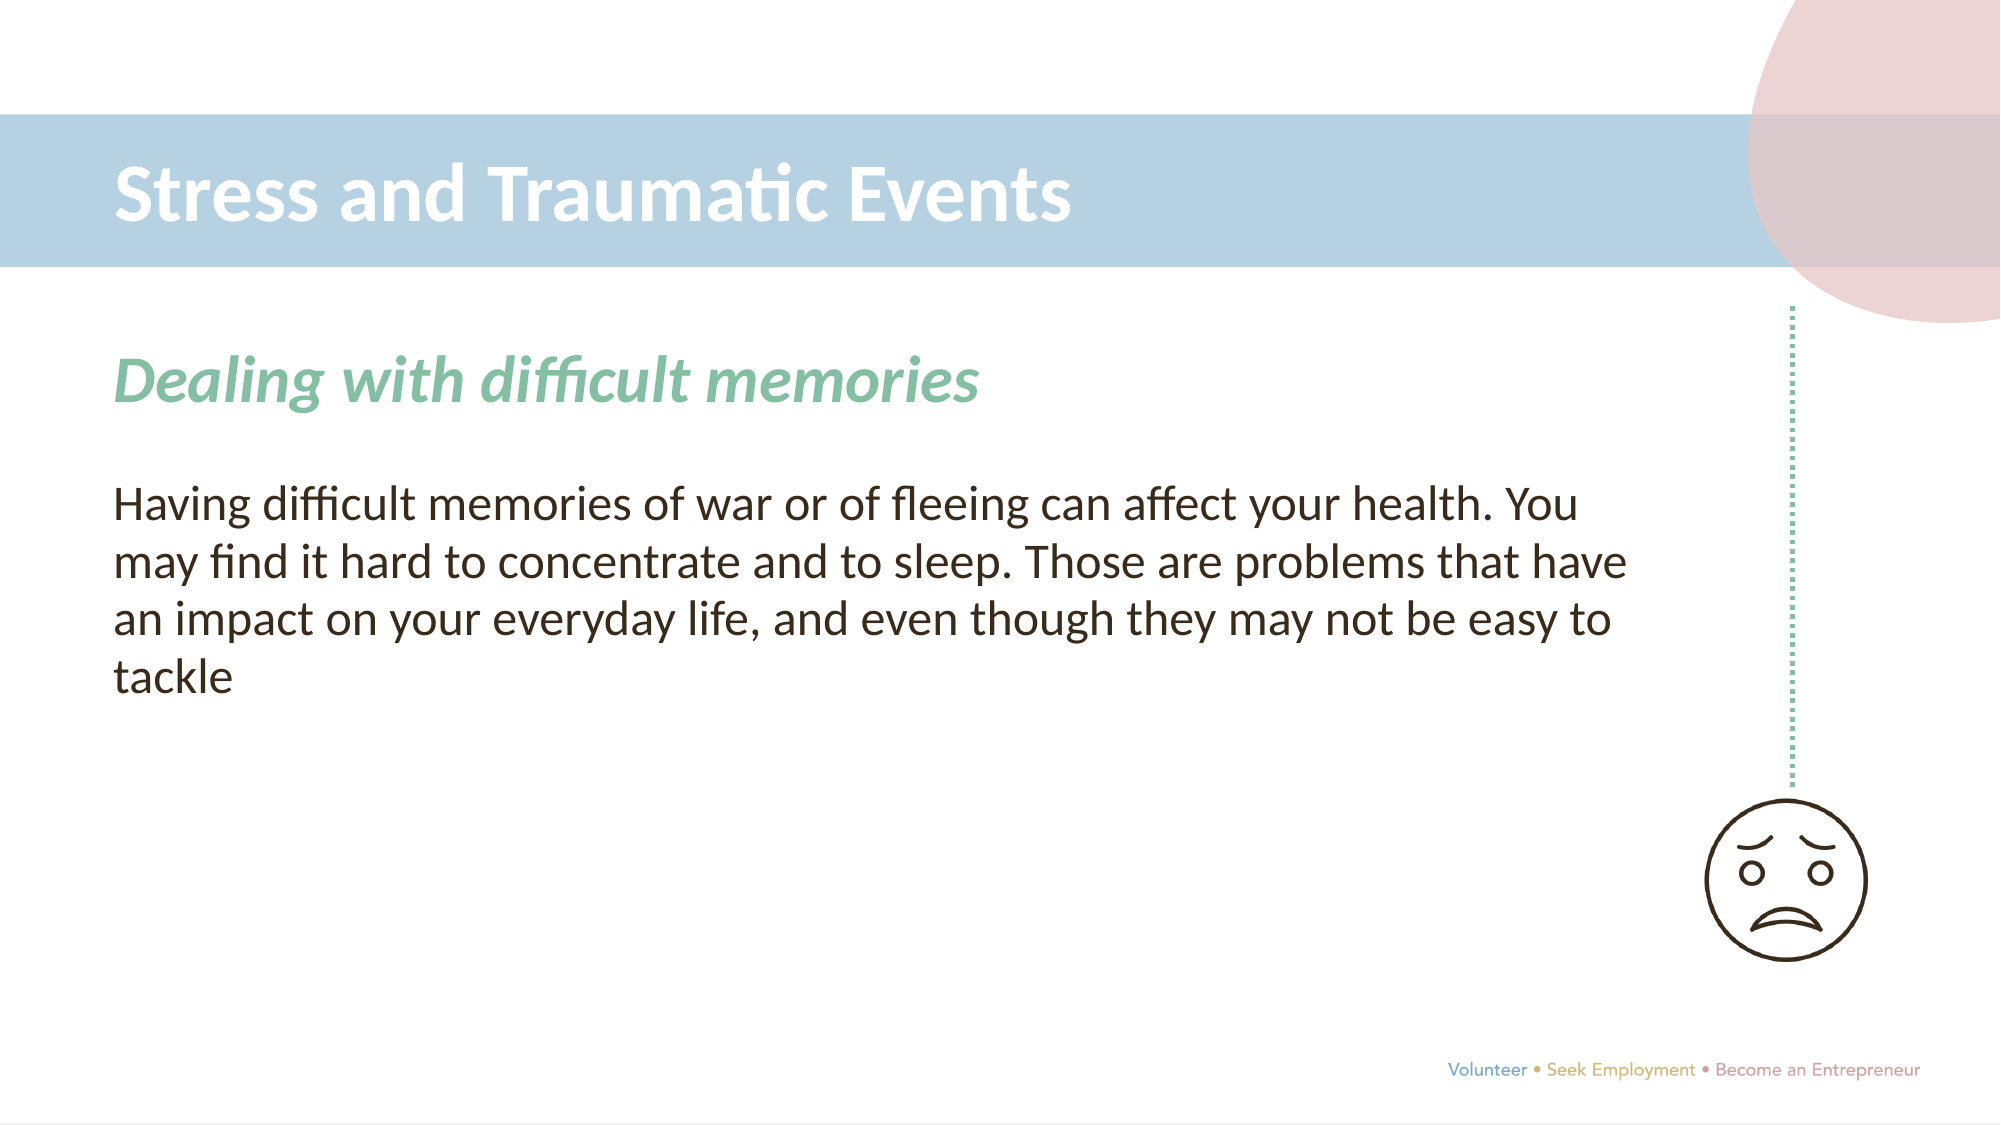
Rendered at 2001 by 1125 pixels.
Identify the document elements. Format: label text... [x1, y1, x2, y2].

text_box Stress and Traumatic Events [99, 147, 1312, 290]
text_box [0, 113, 1792, 268]
text_box Dealing with difficult memories Having difficult memories of war or of fleeing can affect your health. You may find it hard to concentrate and to sleep. Those are problems that have an impact on your everyday life, and even though they may not be easy to tackle [98, 350, 1661, 975]
text_box [1747, 0, 2000, 323]
picture [1418, 1046, 1971, 1103]
picture [1682, 777, 1889, 984]
